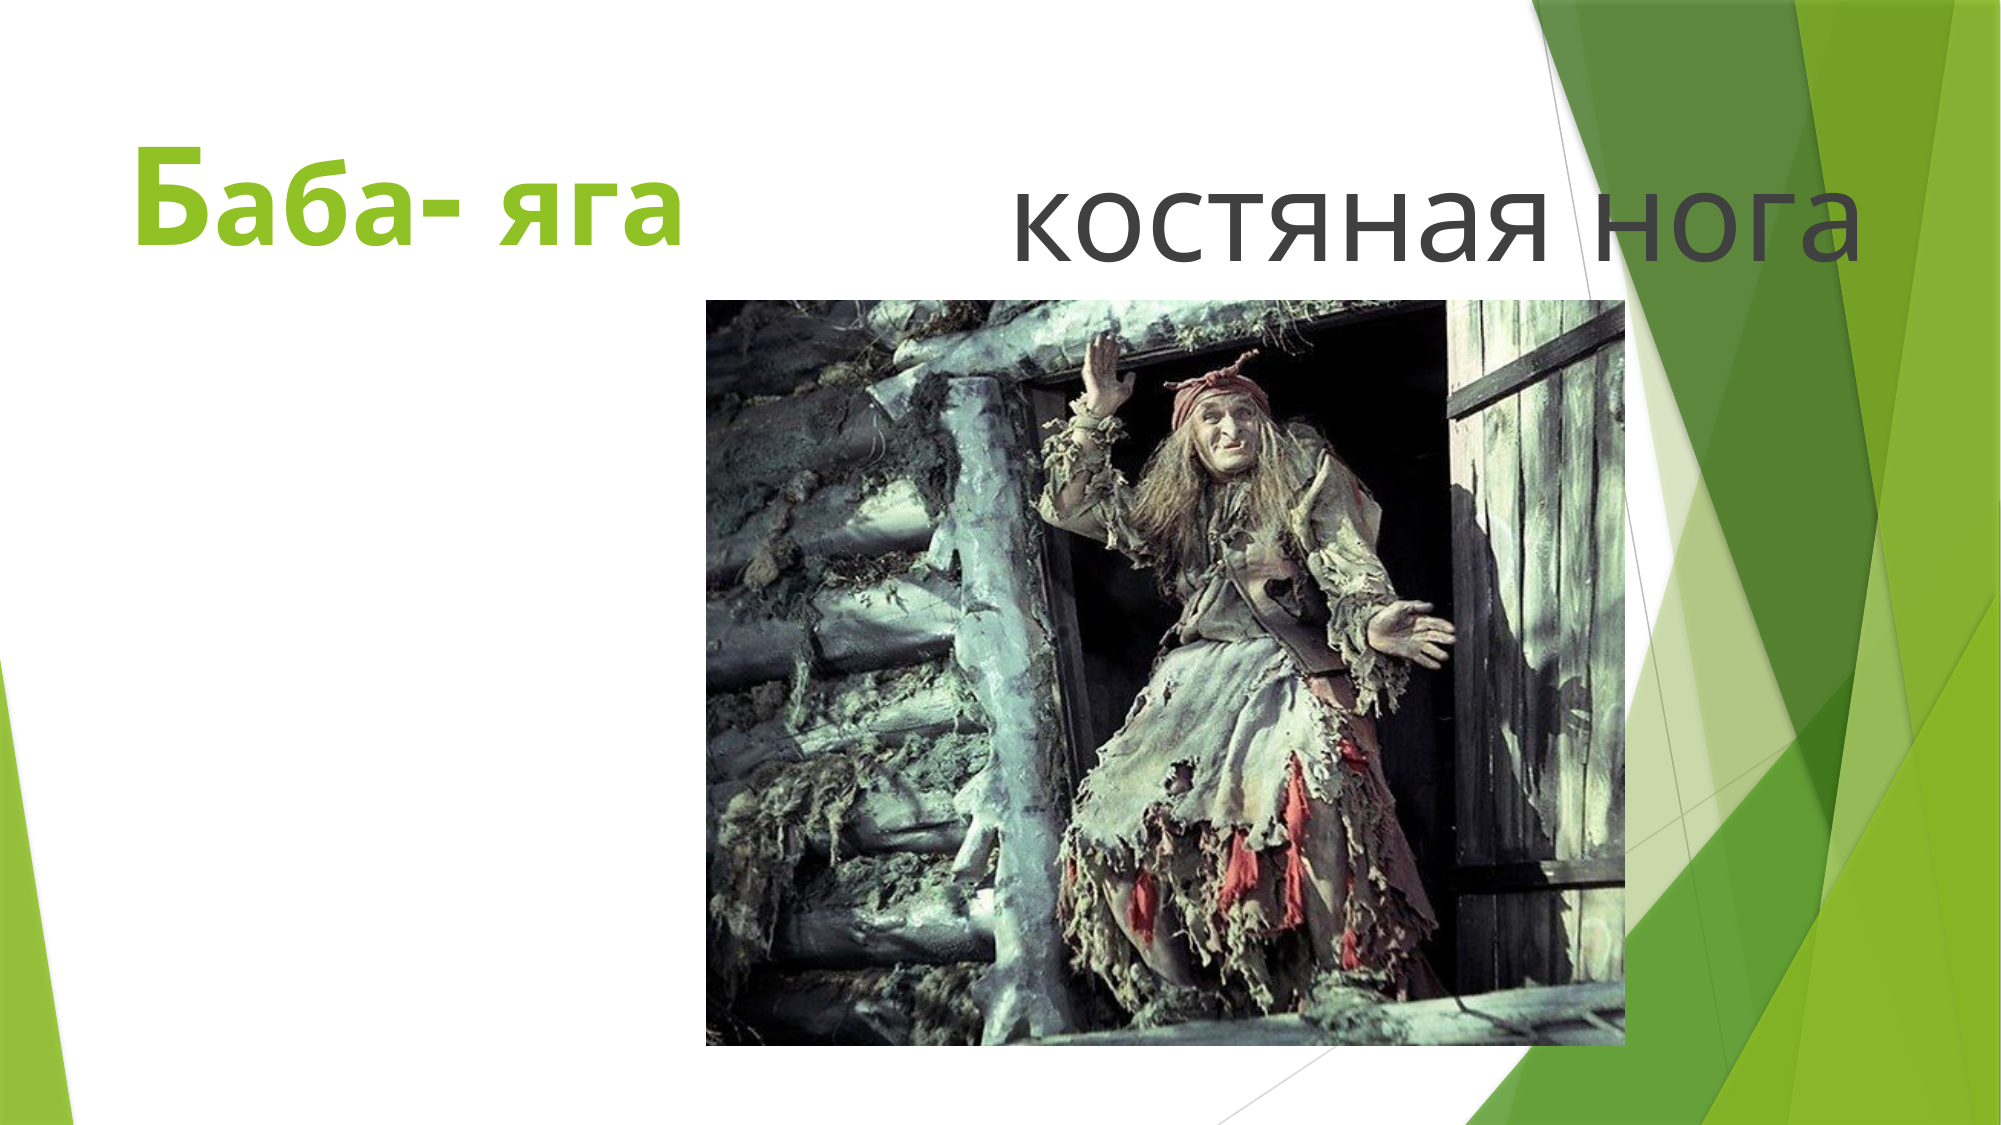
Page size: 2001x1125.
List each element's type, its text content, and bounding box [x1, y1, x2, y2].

list костяная нога [992, 128, 1964, 301]
title Баба- яга [111, 99, 1522, 317]
picture [705, 300, 1626, 1046]
